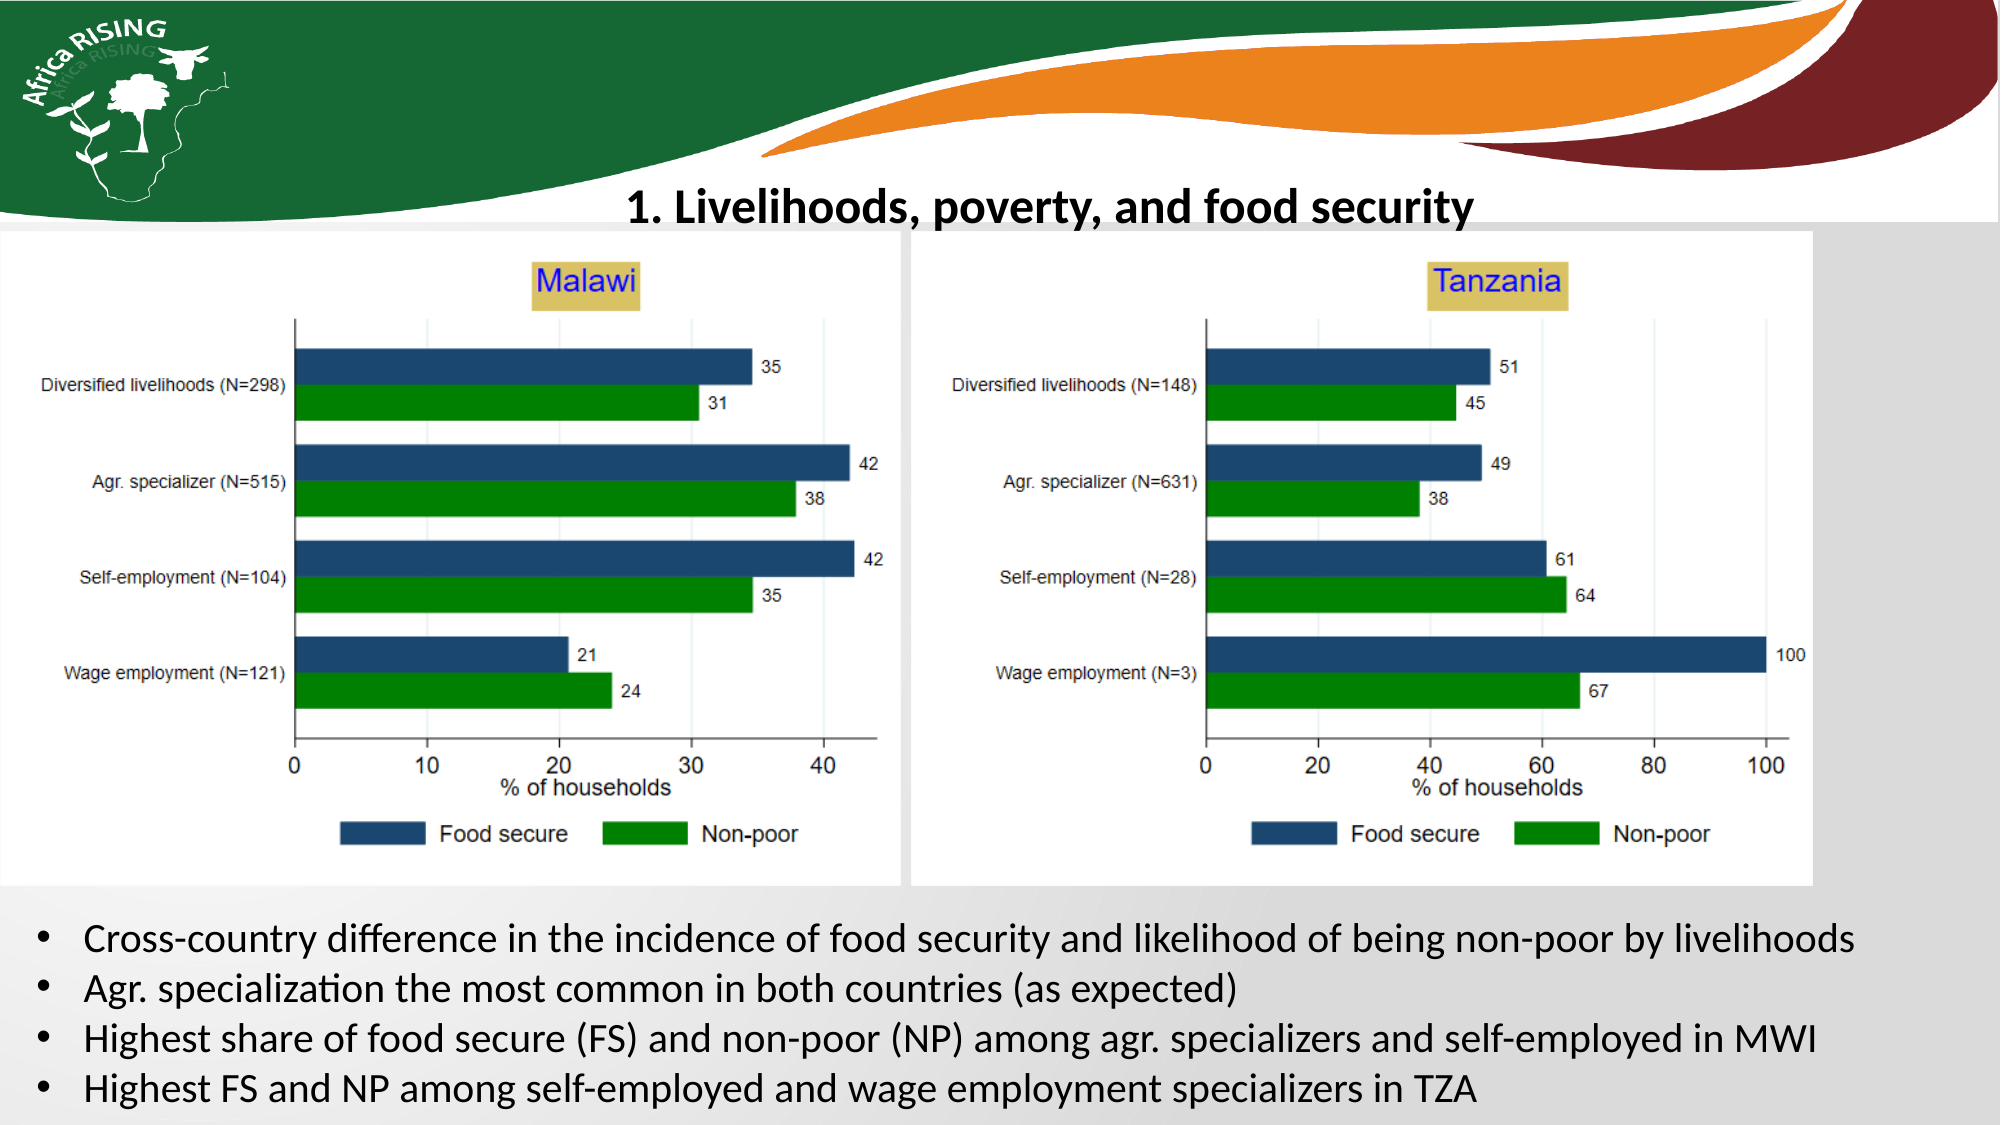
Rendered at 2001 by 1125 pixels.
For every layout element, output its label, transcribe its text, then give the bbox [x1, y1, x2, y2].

picture [0, 231, 902, 887]
picture [0, 0, 1998, 222]
text_box Cross-country difference in the incidence of food security and likelihood of being non-poor by livelihoods Agr. specialization the most common in both countries (as expected) Highest share of food secure (FS) and non-poor (NP) among agr. specializers and self-employed in MWI Highest FS and NP among self-employed and wage employment specializers in TZA [21, 903, 1978, 1119]
text_box 1. Livelihoods, poverty, and food security [324, 165, 1775, 227]
picture [911, 231, 1814, 887]
